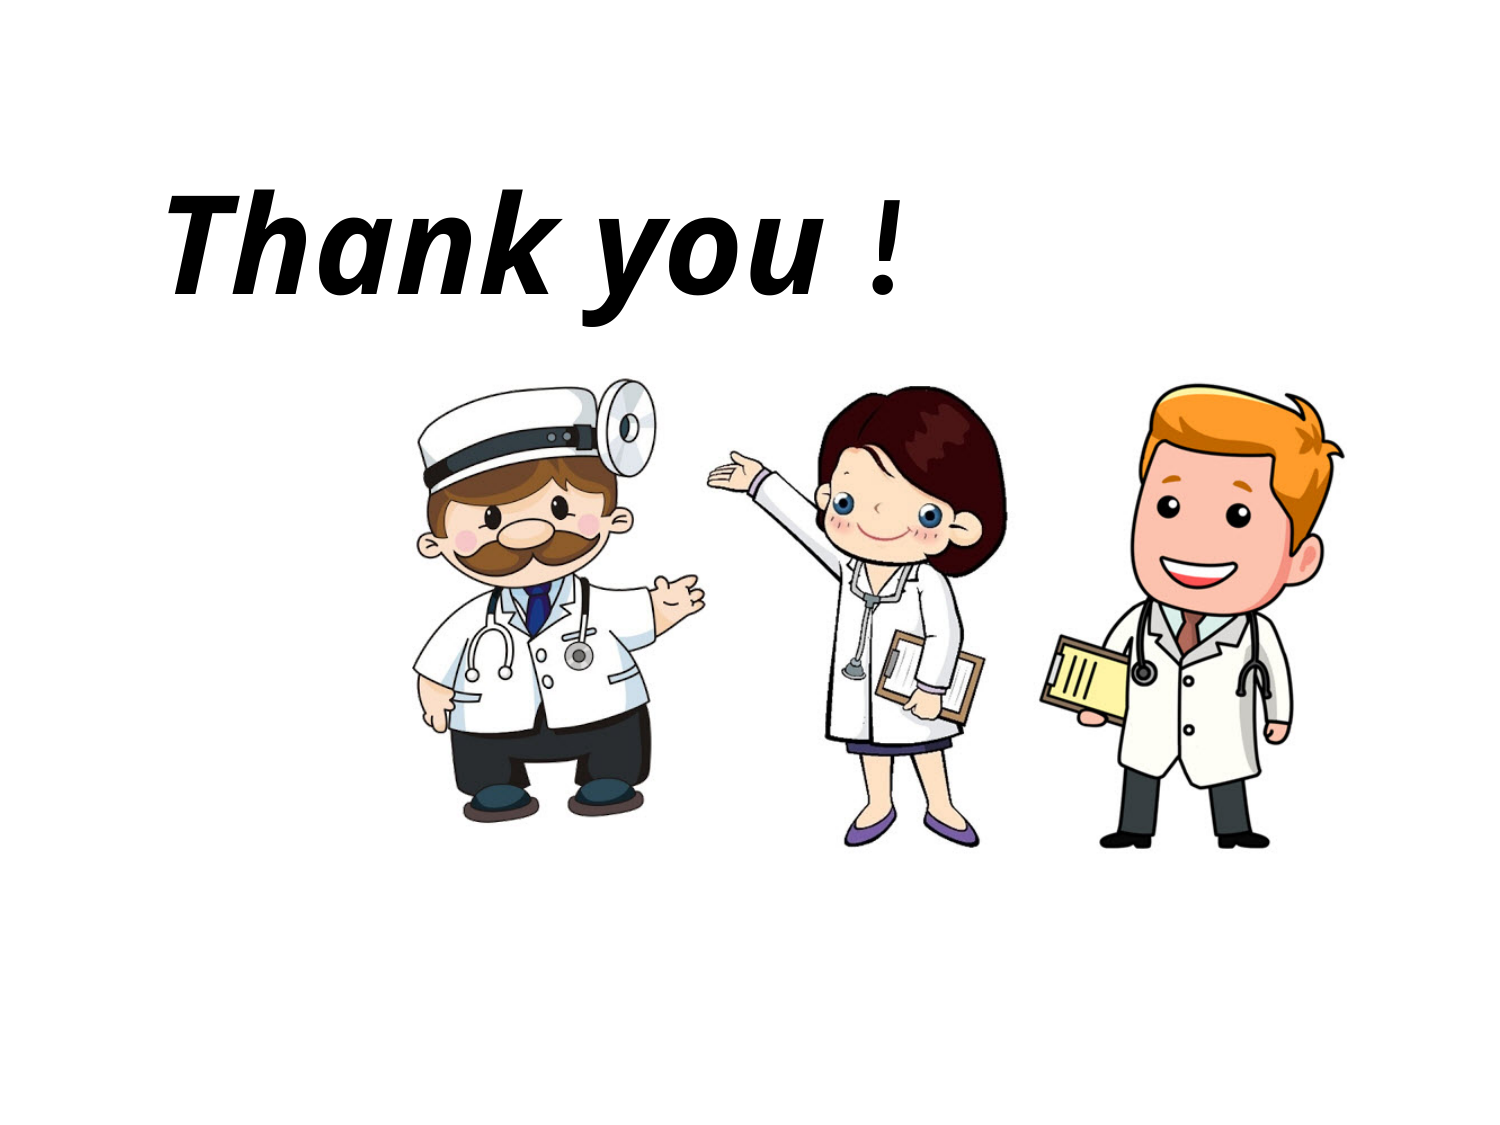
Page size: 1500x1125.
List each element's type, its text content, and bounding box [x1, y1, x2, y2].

text_box Thank you ! [24, 149, 1077, 330]
picture [412, 375, 1348, 859]
